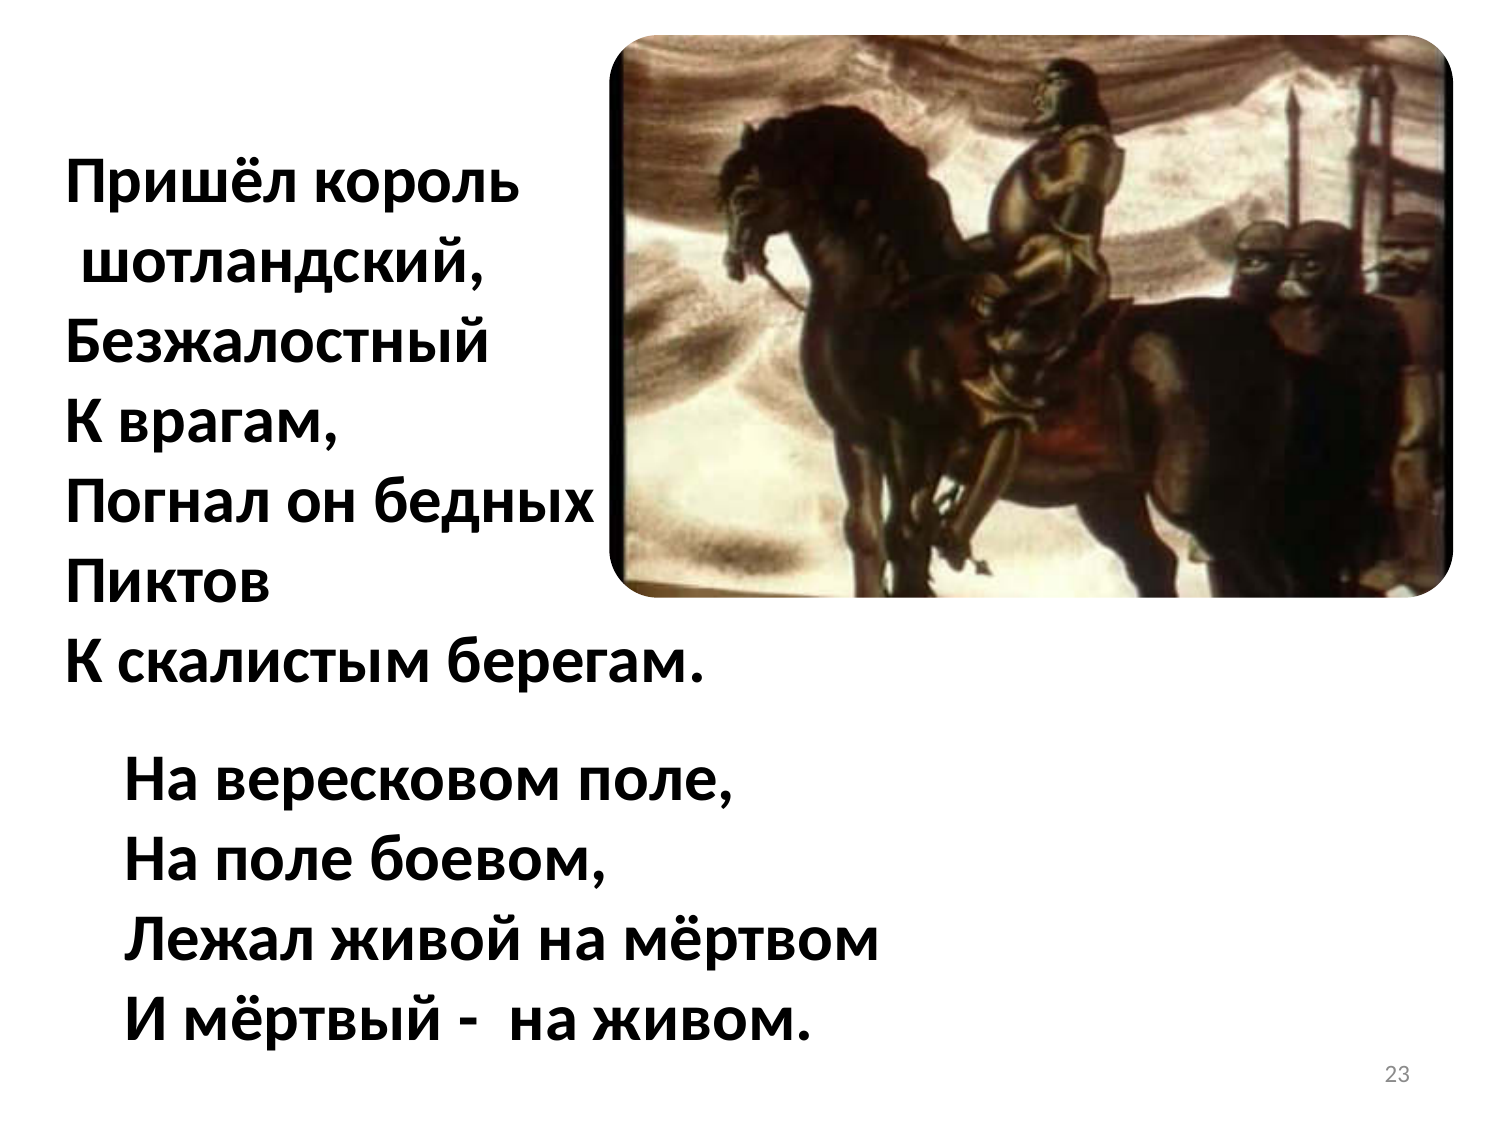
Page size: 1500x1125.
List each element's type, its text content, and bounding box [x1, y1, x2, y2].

text_box На вересковом поле, На поле боевом, Лежал живой на мёртвом И мёртвый - на живом. [109, 726, 897, 1062]
slide_number 23 [1074, 1042, 1425, 1103]
picture [609, 34, 1454, 598]
text_box Пришёл король шотландский, Безжалостный К врагам, Погнал он бедных Пиктов К скалистым берегам. [50, 128, 722, 704]
